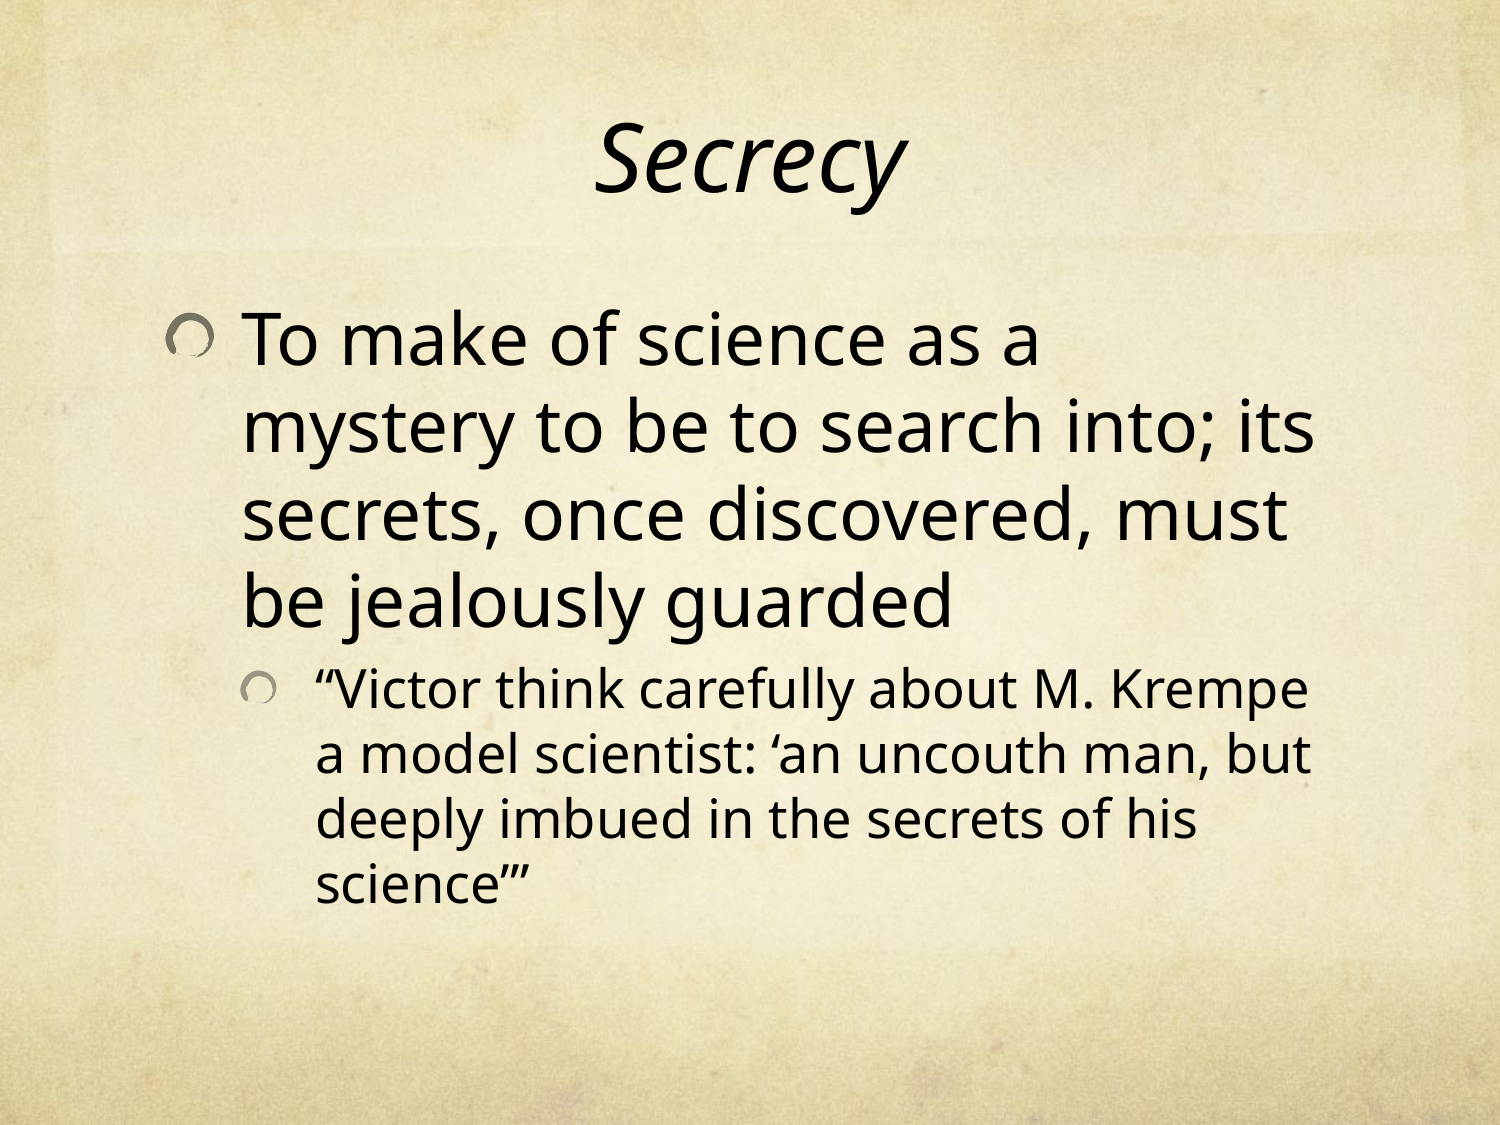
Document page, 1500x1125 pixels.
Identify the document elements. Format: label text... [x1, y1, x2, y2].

picture [0, 0, 1500, 1125]
list To make of science as a mystery to be to search into; its secrets, once discovered, must be jealously guarded “Victor think carefully about M. Krempe a model scientist: ‘an uncouth man, but deeply imbued in the secrets of his science’” [149, 284, 1350, 951]
title Secrecy [149, 82, 1350, 226]
